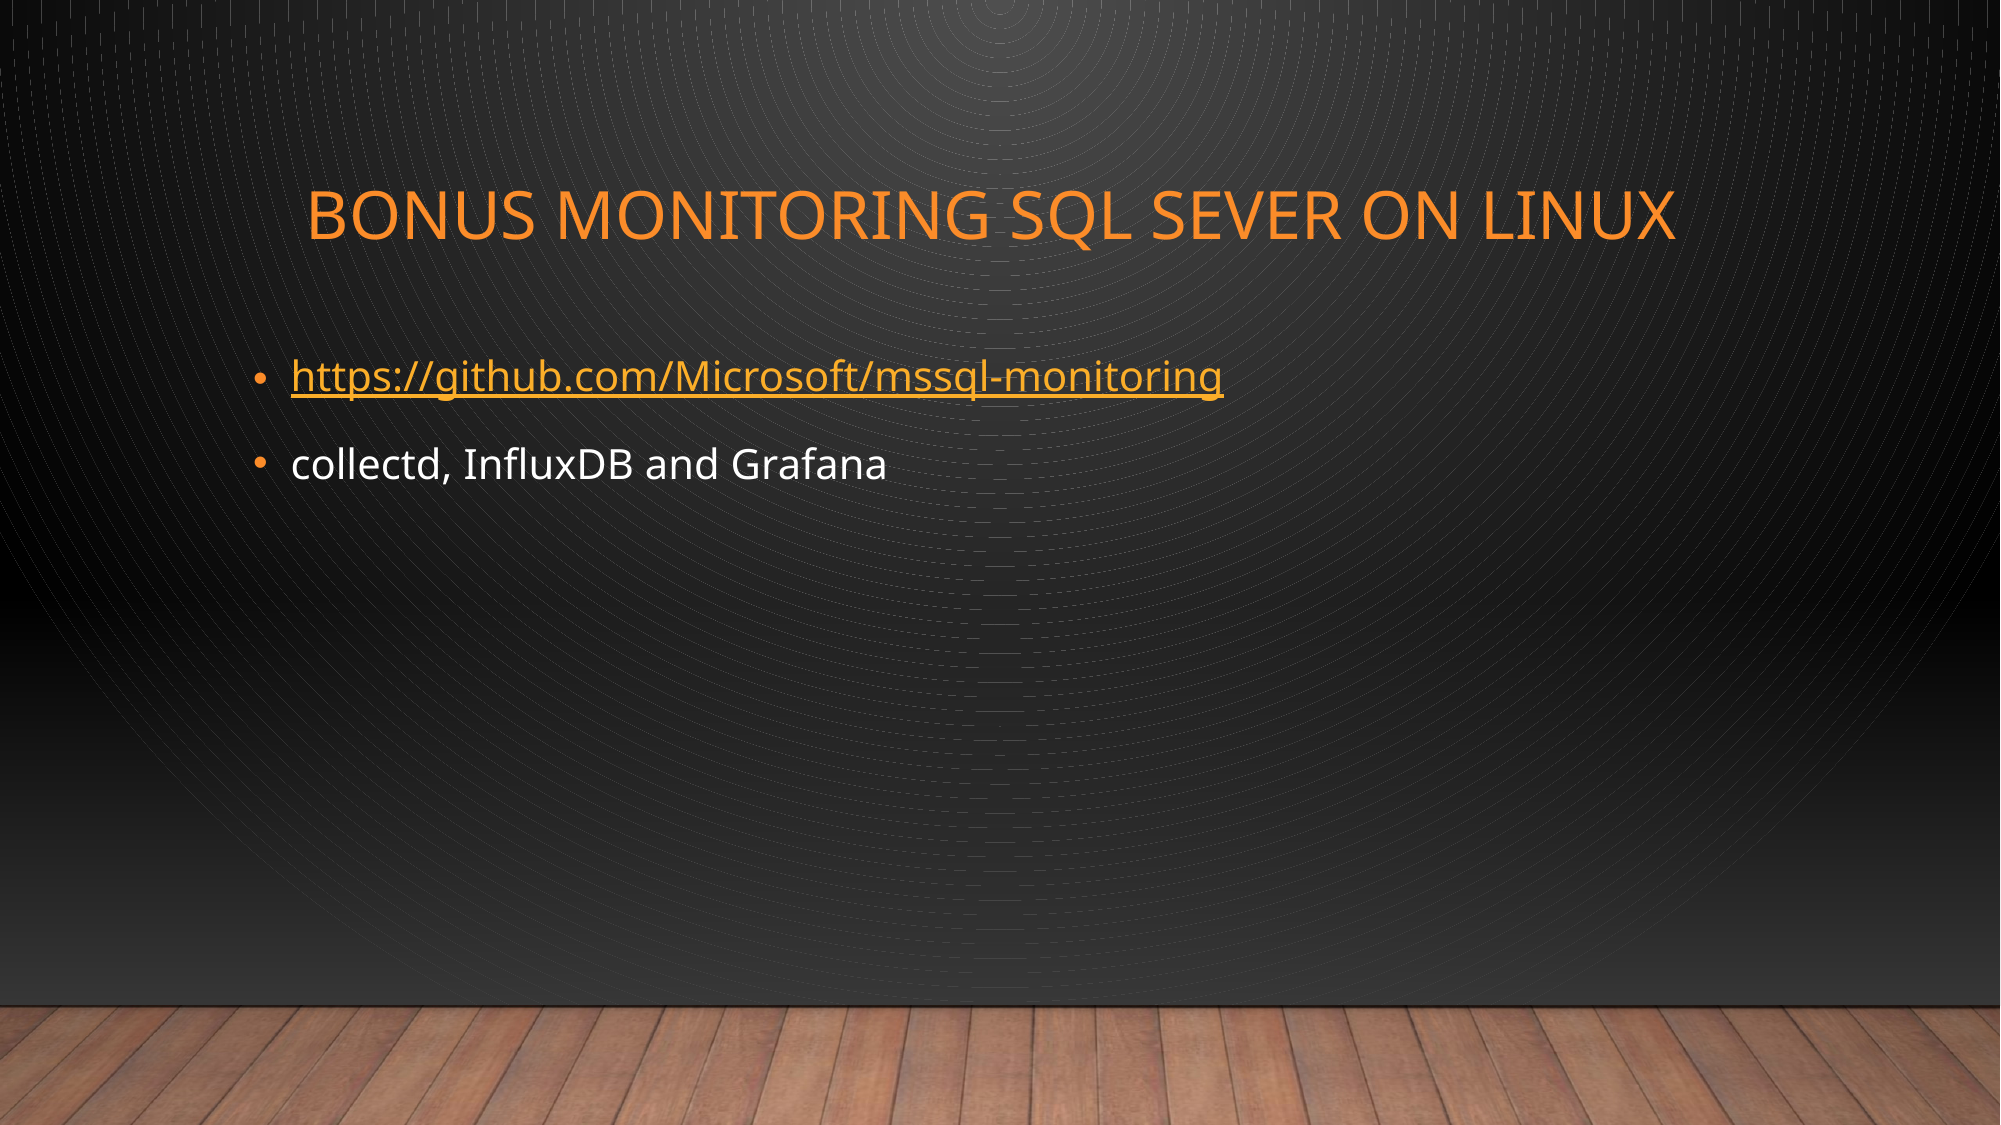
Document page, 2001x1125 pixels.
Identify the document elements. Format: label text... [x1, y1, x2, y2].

list https://github.com/Microsoft/mssql-monitoring collectd, InfluxDB and Grafana [238, 330, 1763, 897]
title BONUS MONITORING SQL SEVER ON LINUX [238, 131, 1763, 305]
picture [0, 1005, 2000, 1125]
